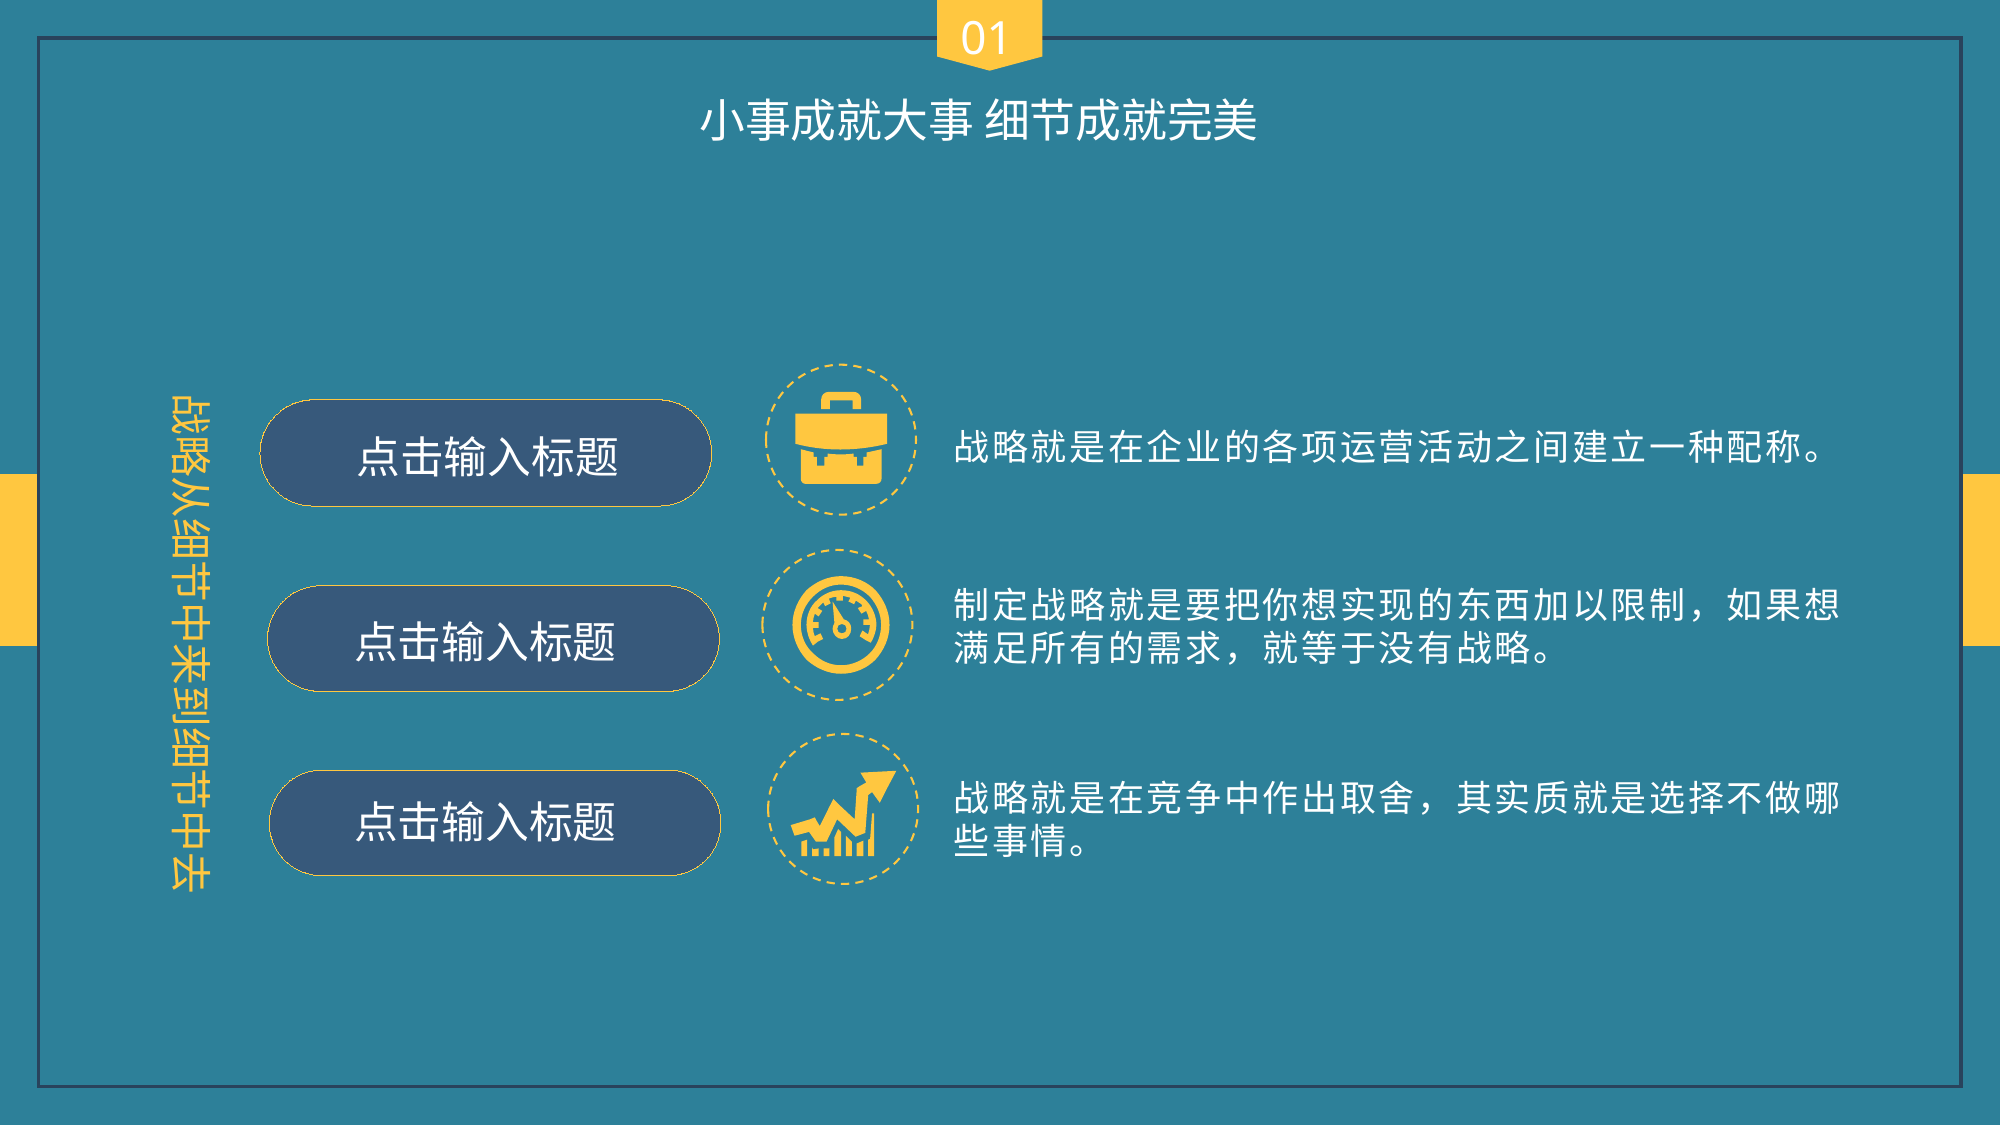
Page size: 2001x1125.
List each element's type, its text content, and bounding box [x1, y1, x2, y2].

text_box 制定战略就是要把你想实现的东西加以限制，如果想满足所有的需求，就等于没有战略。 [938, 574, 1884, 677]
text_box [768, 733, 919, 884]
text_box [765, 364, 916, 515]
text_box 战略就是在企业的各项运营活动之间建立一种配称。 [938, 416, 1884, 475]
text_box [259, 399, 712, 507]
text_box 小事成就大事 细节成就完美 [684, 84, 1315, 155]
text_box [267, 585, 720, 692]
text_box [762, 549, 913, 700]
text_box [269, 769, 721, 876]
text_box 战略就是在竞争中作出取舍，其实质就是选择不做哪些事情。 [938, 767, 1884, 870]
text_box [937, 0, 1058, 72]
text_box 战略从细节中来到细节中去 [143, 378, 225, 899]
